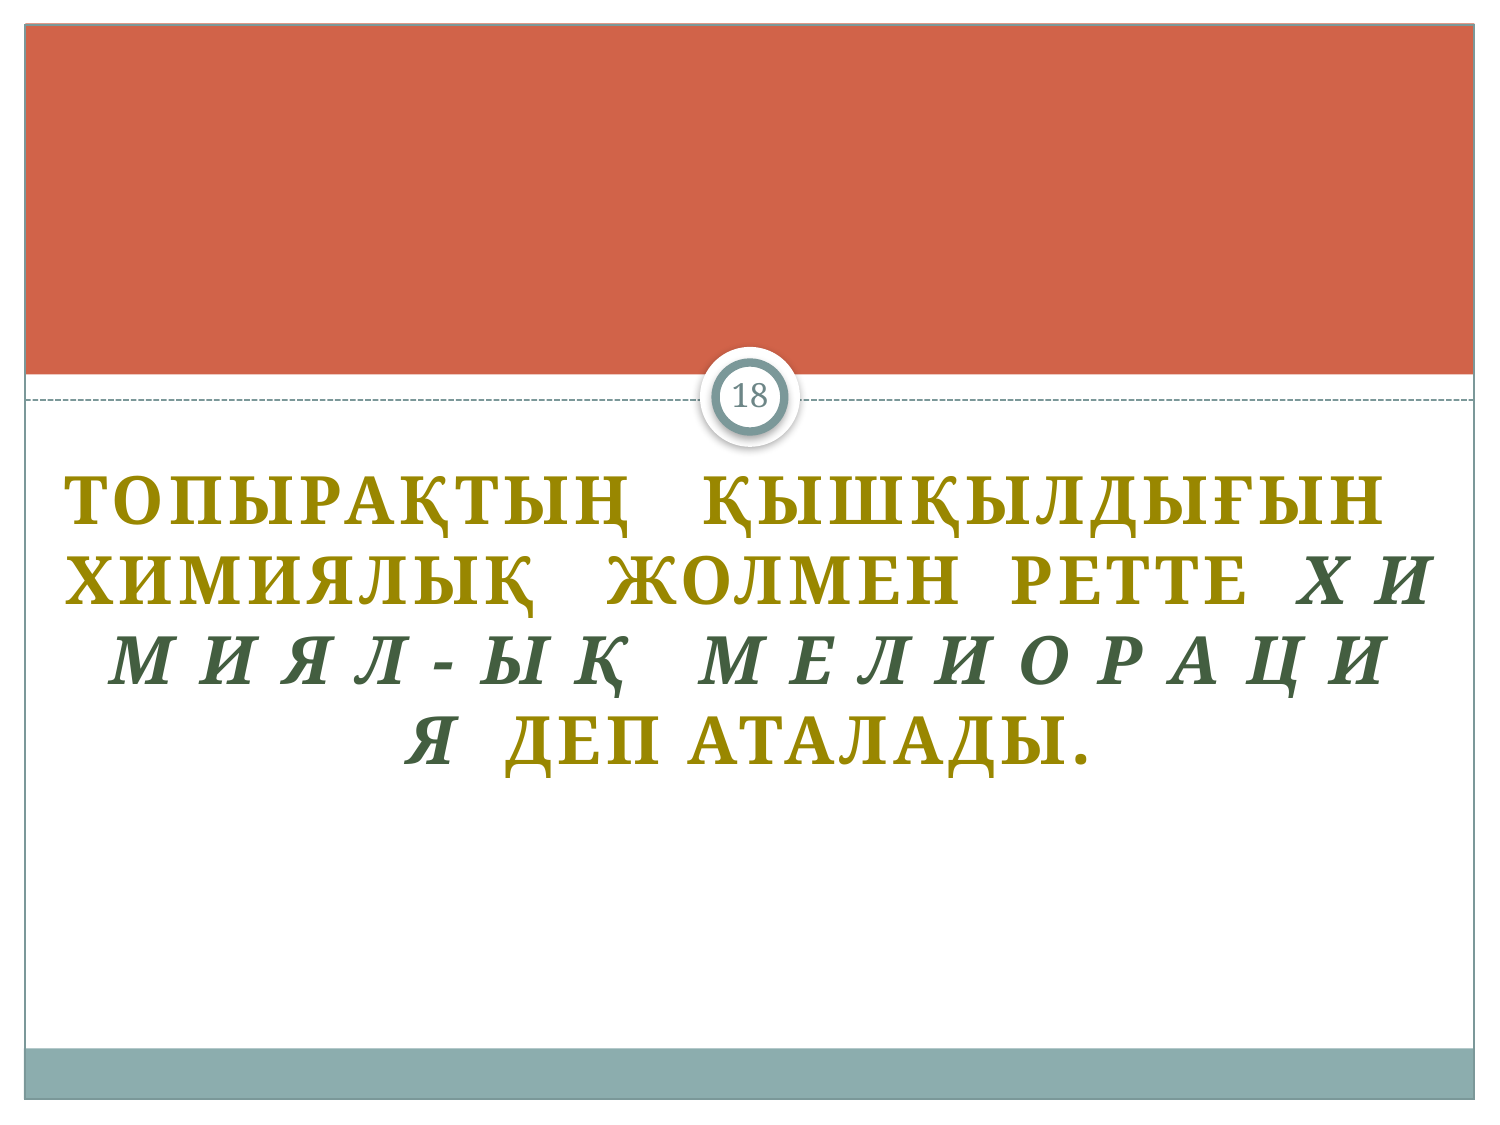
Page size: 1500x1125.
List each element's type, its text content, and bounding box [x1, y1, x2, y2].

slide_number 18 [712, 360, 788, 433]
list Топырақтың қышқылдығын химиялық жолмен ретте х и м и я л - ы қ м е л и о р а ц и я деп аталады. [46, 449, 1454, 915]
